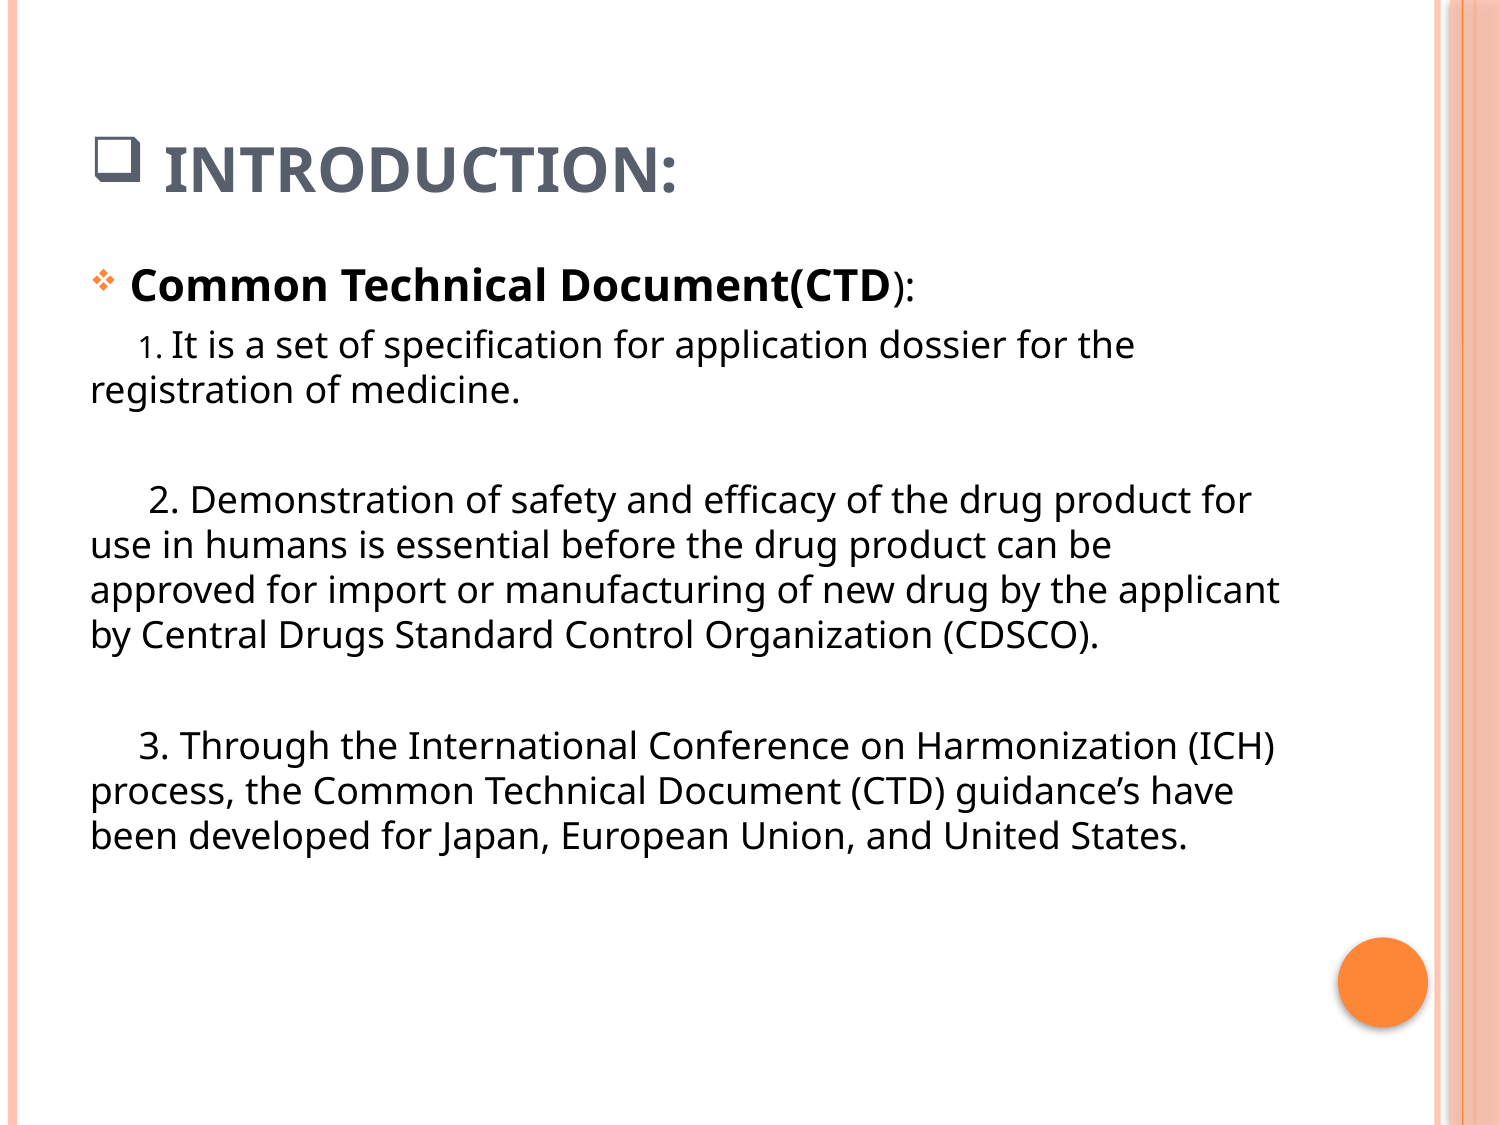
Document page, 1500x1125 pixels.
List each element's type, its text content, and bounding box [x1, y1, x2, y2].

title INTRODUCTION: [75, 45, 1300, 213]
list Common Technical Document(CTD): 1. It is a set of specification for application dossier for the registration of medicine. 2. Demonstration of safety and efficacy of the drug product for use in humans is essential before the drug product can be approved for import or manufacturing of new drug by the applicant by Central Drugs Standard Control Organization (CDSCO). 3. Through the International Conference on Harmonization (ICH) process, the Common Technical Document (CTD) guidance’s have been developed for Japan, European Union, and United States. [75, 249, 1300, 1057]
